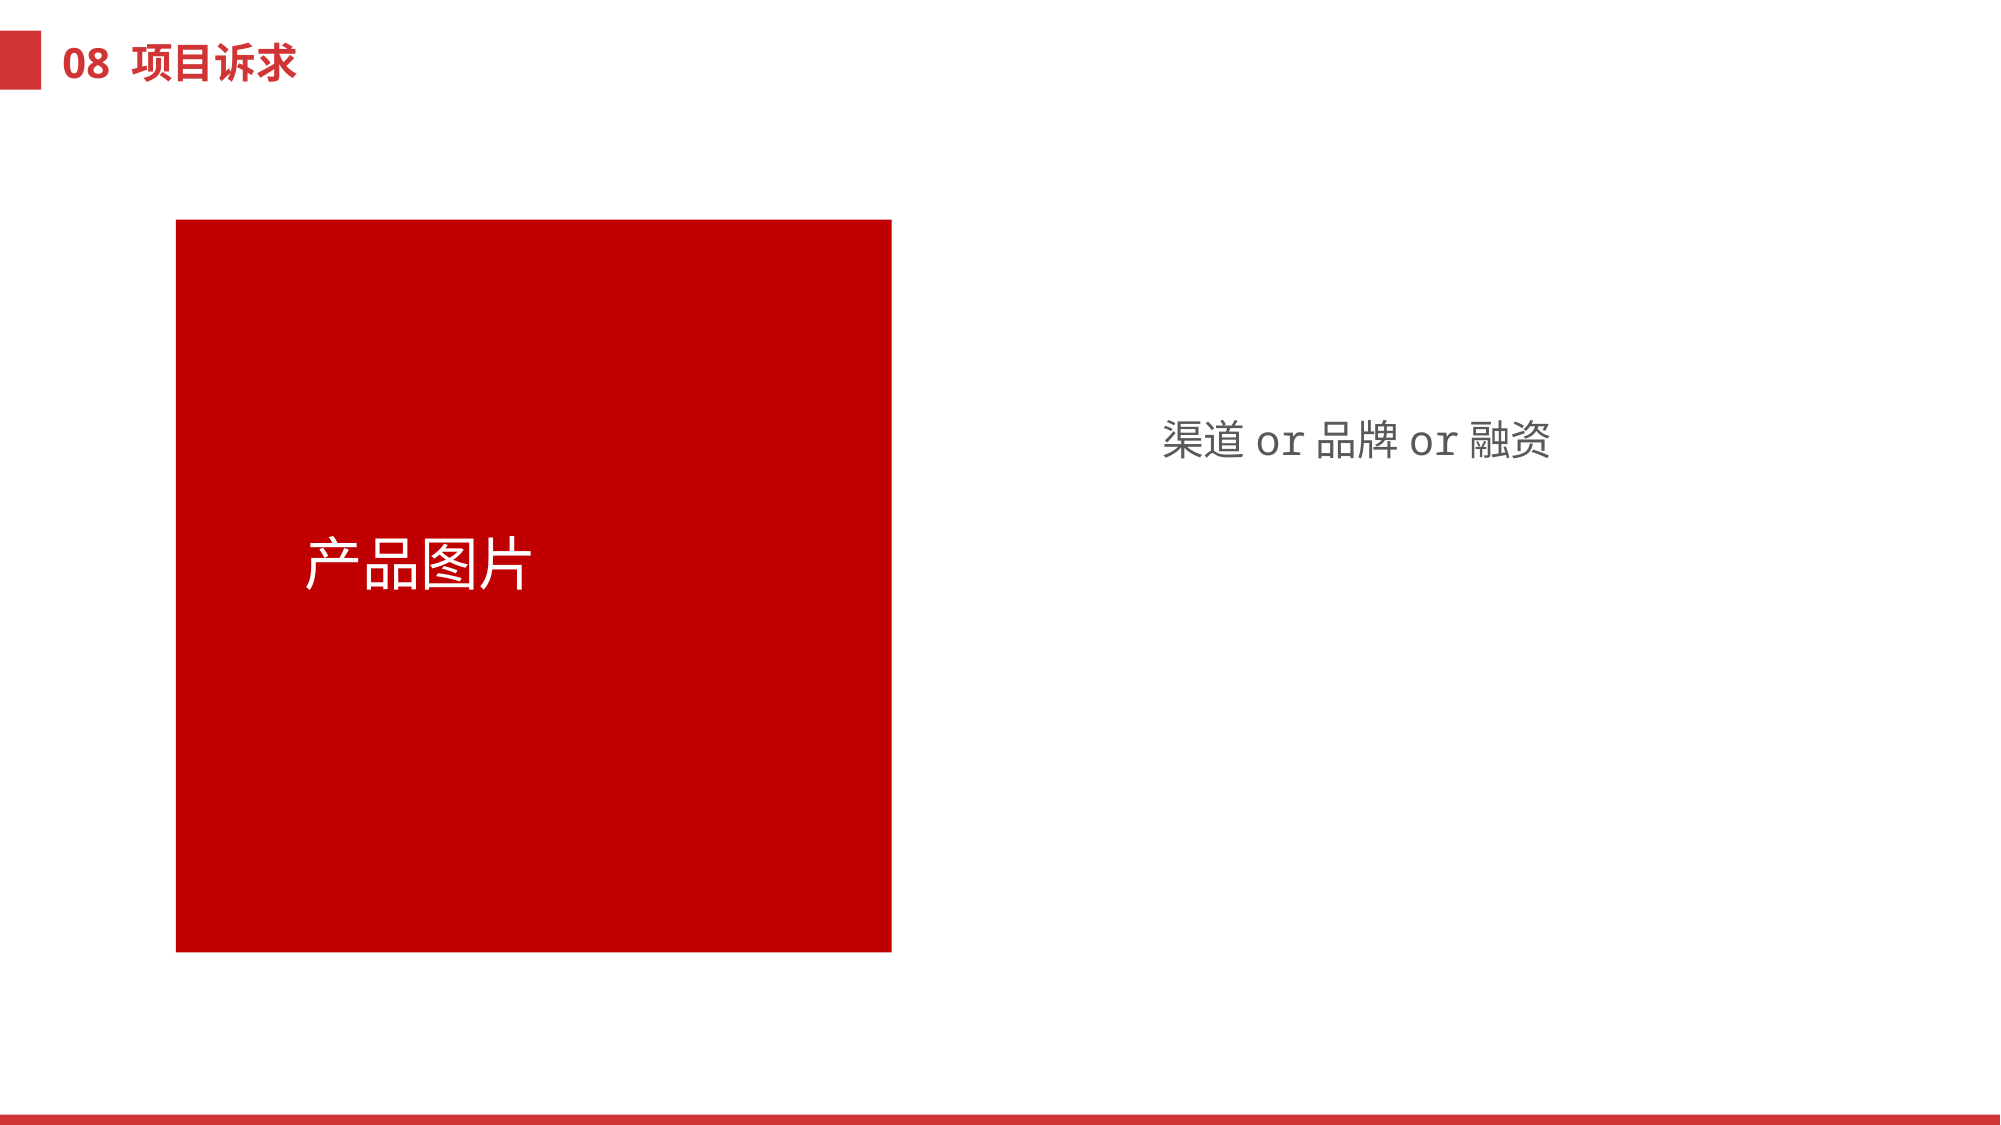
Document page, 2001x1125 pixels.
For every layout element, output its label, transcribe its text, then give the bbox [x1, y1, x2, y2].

text_box [0, 1113, 2000, 1125]
text_box 产品图片 [289, 498, 673, 605]
text_box [175, 219, 892, 953]
text_box 渠道or品牌or融资 [1147, 356, 1964, 472]
text_box 08 项目诉求 [36, 29, 700, 95]
text_box [0, 29, 36, 91]
